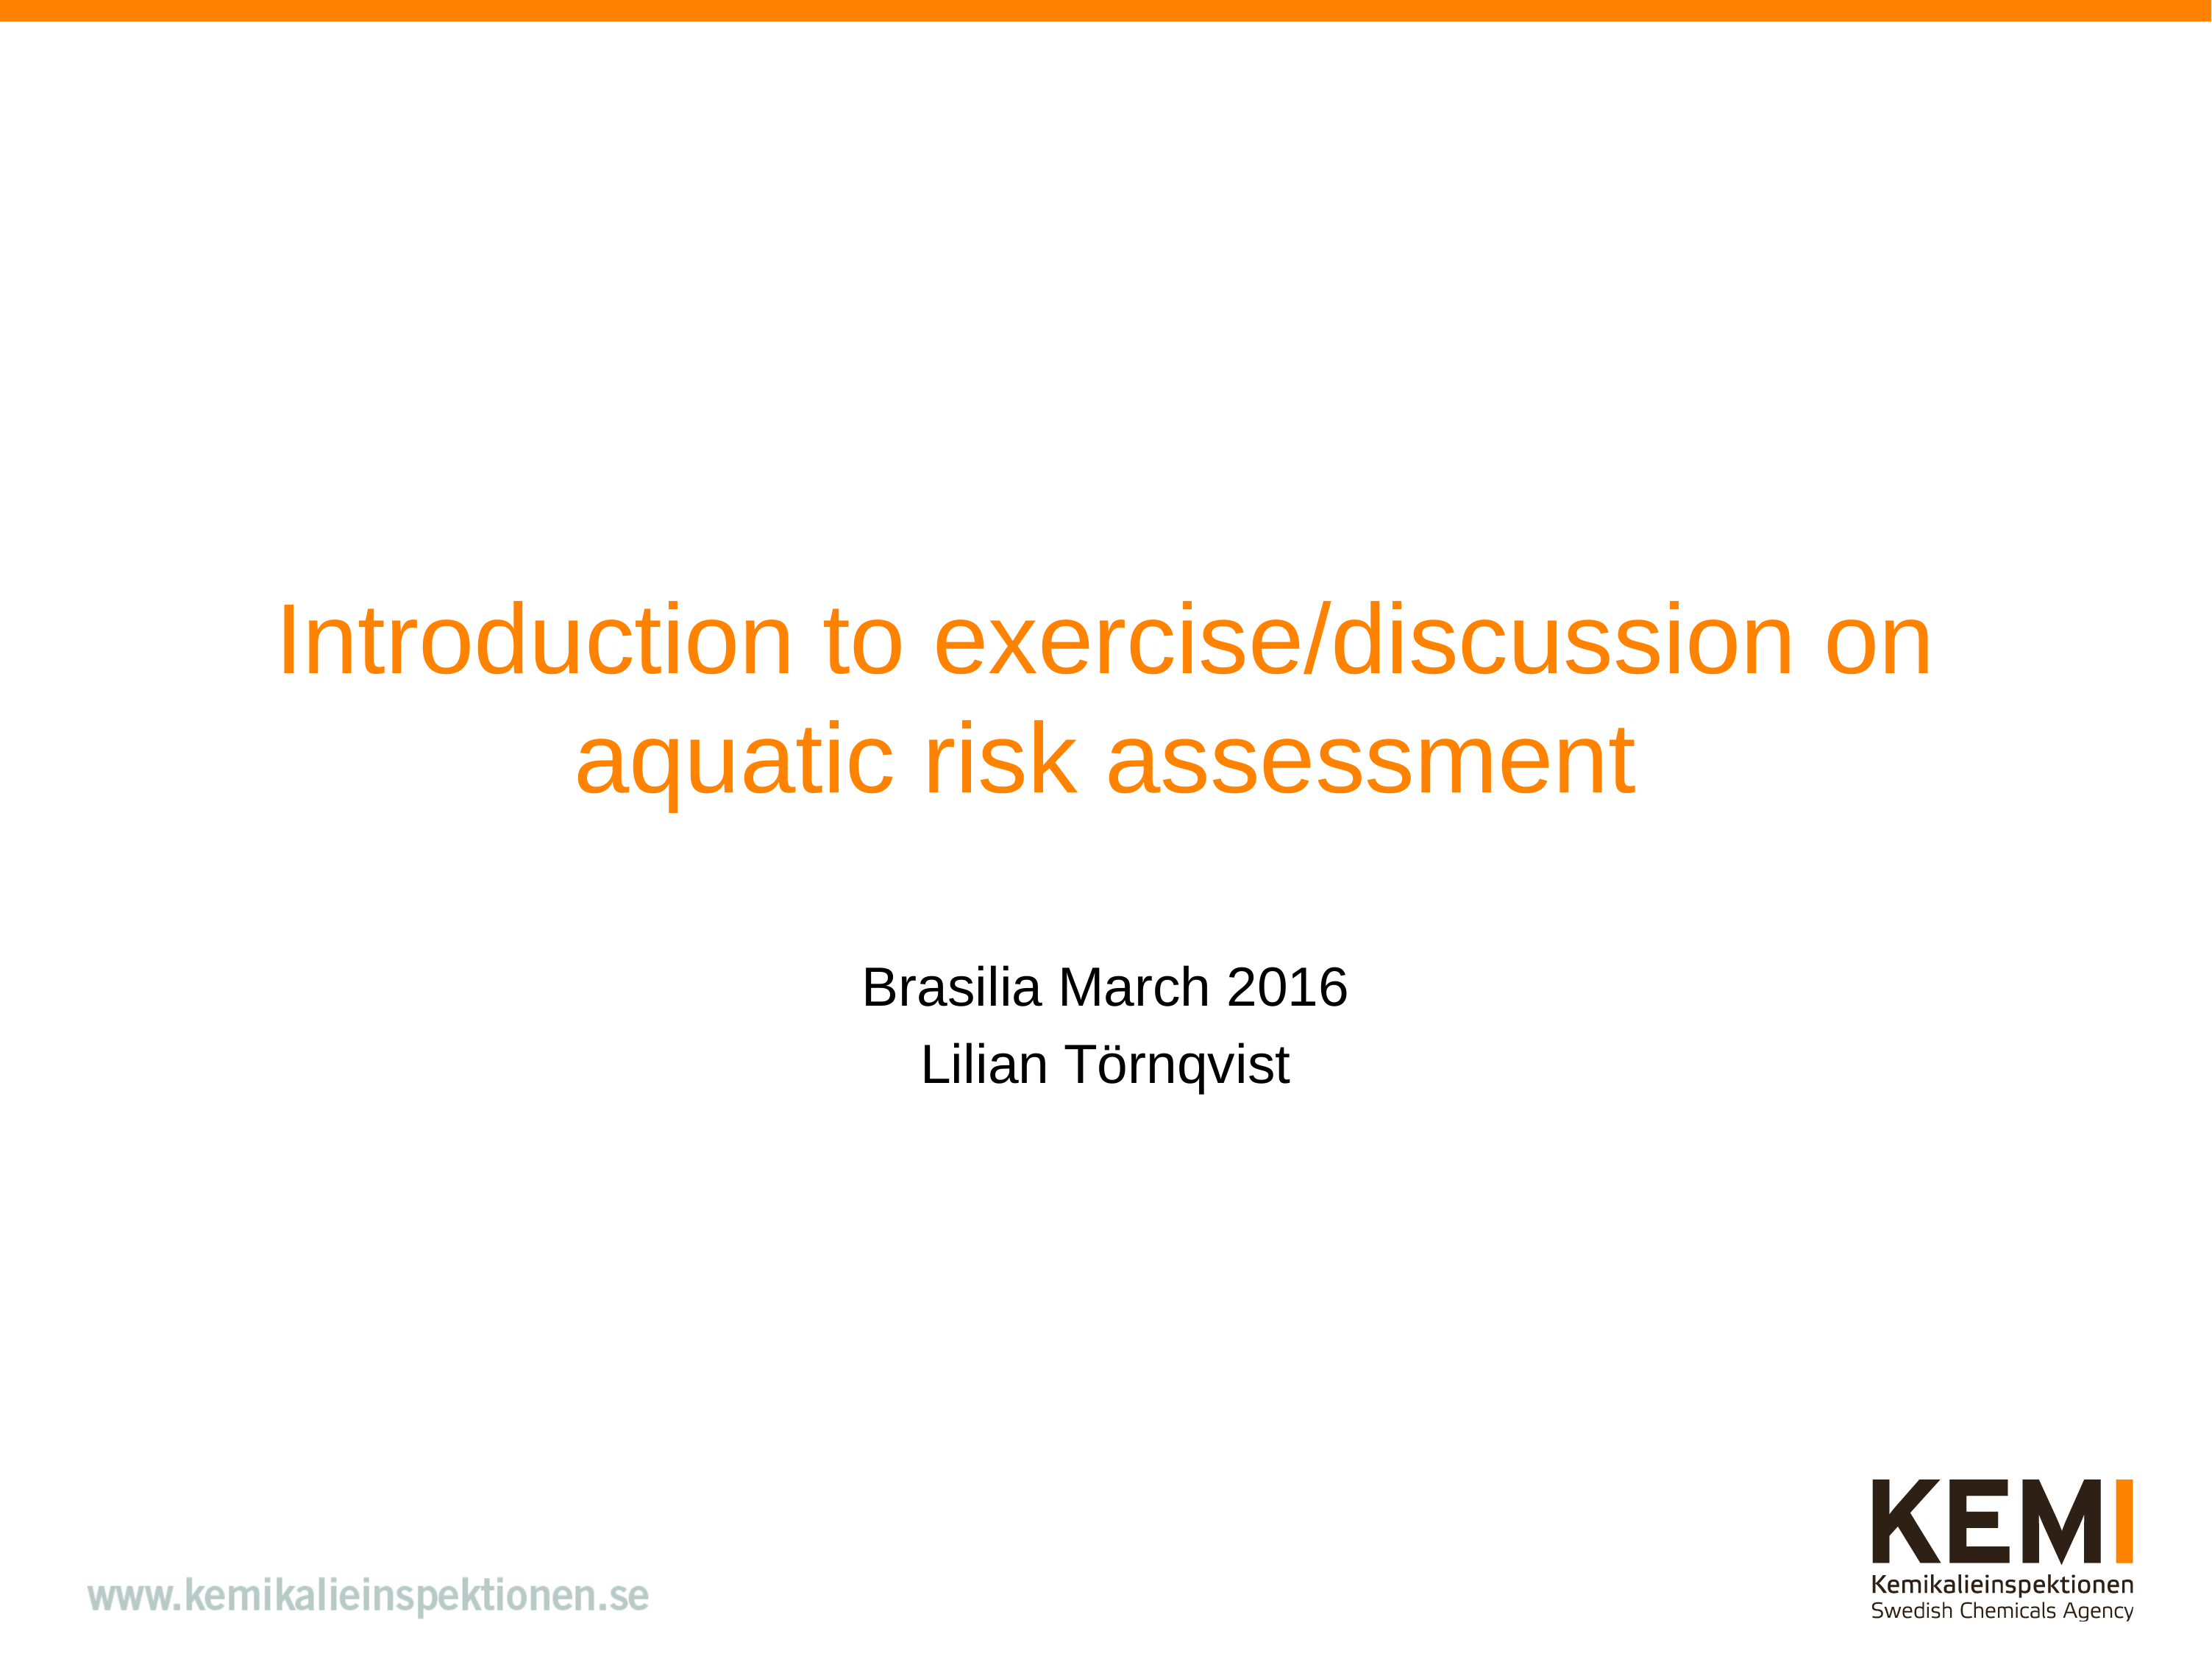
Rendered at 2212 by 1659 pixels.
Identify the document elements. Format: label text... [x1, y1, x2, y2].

subtitle Brasilia March 2016 Lilian Törnqvist [331, 939, 1880, 1364]
picture [1872, 1479, 2133, 1621]
title Introduction to exercise/discussion on aquatic risk assessment [166, 515, 2046, 872]
picture [87, 1573, 652, 1621]
